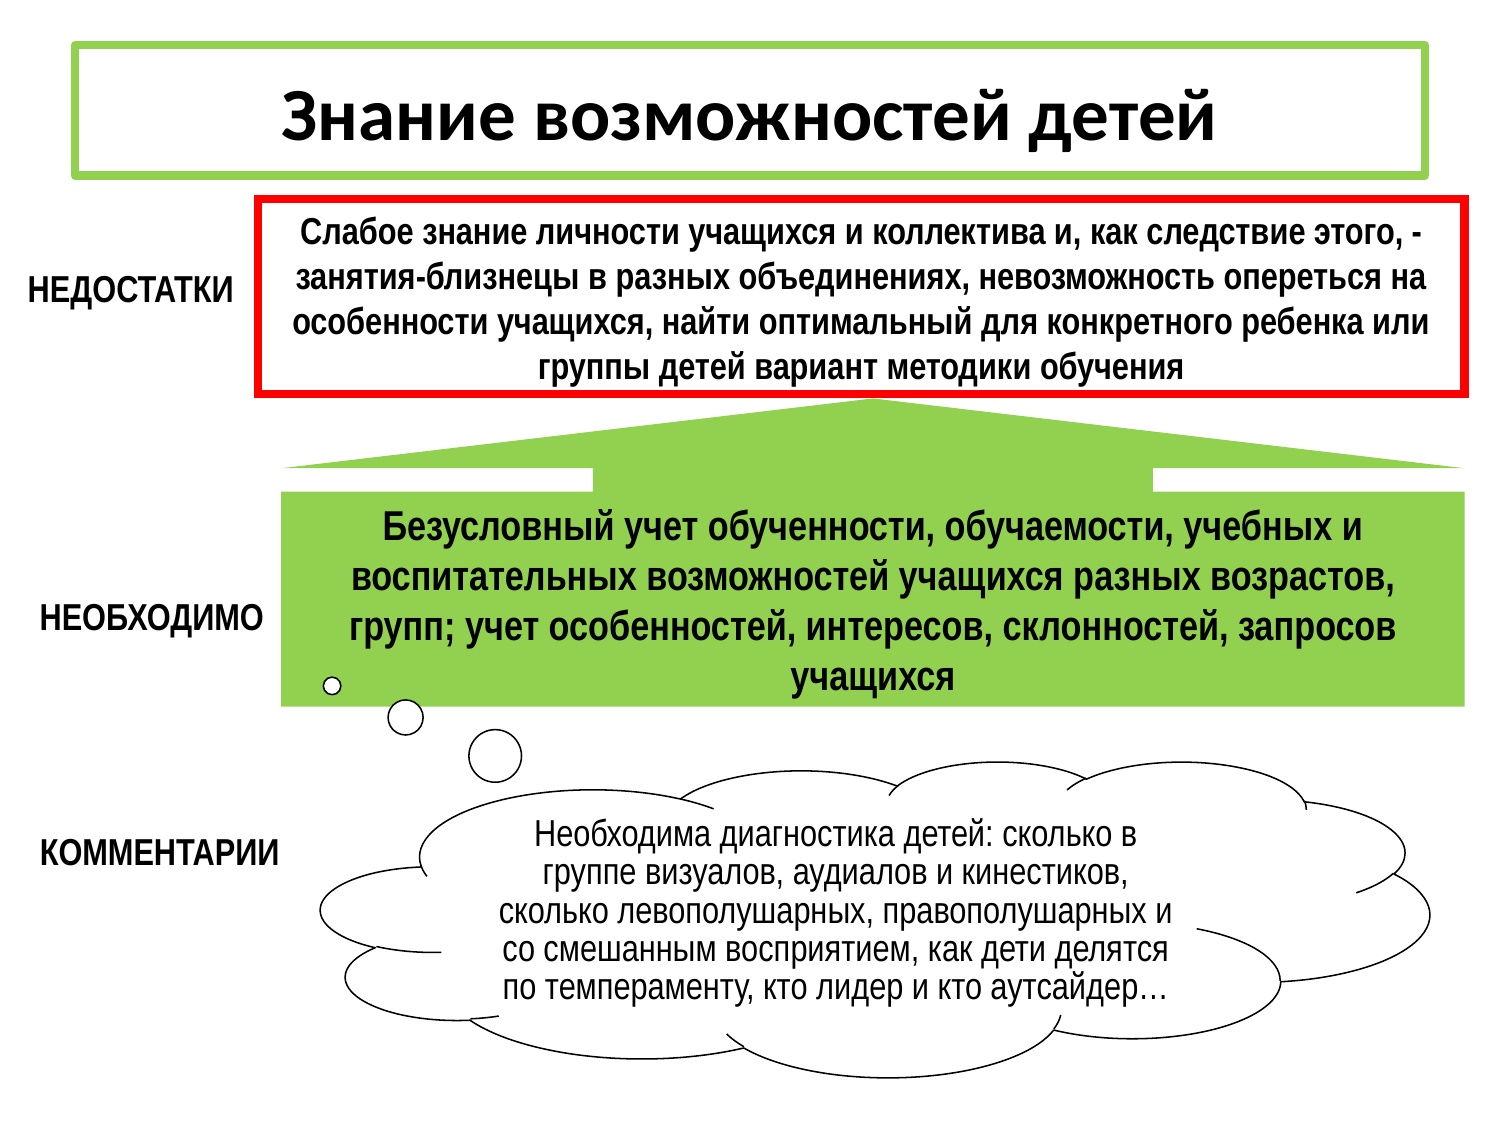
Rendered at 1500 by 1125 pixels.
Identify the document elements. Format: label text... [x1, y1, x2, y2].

text_box НЕОБХОДИМО [24, 585, 282, 646]
text_box Безусловный учет обученности, обучаемости, учебных и воспитательных возможностей учащихся разных возрастов, групп; учет особенностей, интересов, склонностей, запросов учащихся [281, 398, 1465, 707]
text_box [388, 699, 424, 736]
text_box Знание возможностей детей [75, 45, 1425, 176]
text_box Слабое знание личности учащихся и коллектива и, как следствие этого, - занятия-близнецы в разных объединениях, невозможность опереться на особенности учащихся, найти оптимальный для конкретного ребенка или группы детей вариант методики обучения [257, 199, 1465, 394]
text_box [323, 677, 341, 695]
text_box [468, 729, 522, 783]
text_box НЕДОСТАТКИ [12, 257, 254, 318]
text_box КОММЕНТАРИИ [24, 820, 297, 880]
text_box Необходима диагностика детей: сколько в группе визуалов, аудиалов и кинестиков, сколько левополушарных, правополушарных и со смешанным восприятием, как дети делятся по темпераменту, кто лидер и кто аутсайдер… [320, 762, 1430, 1078]
